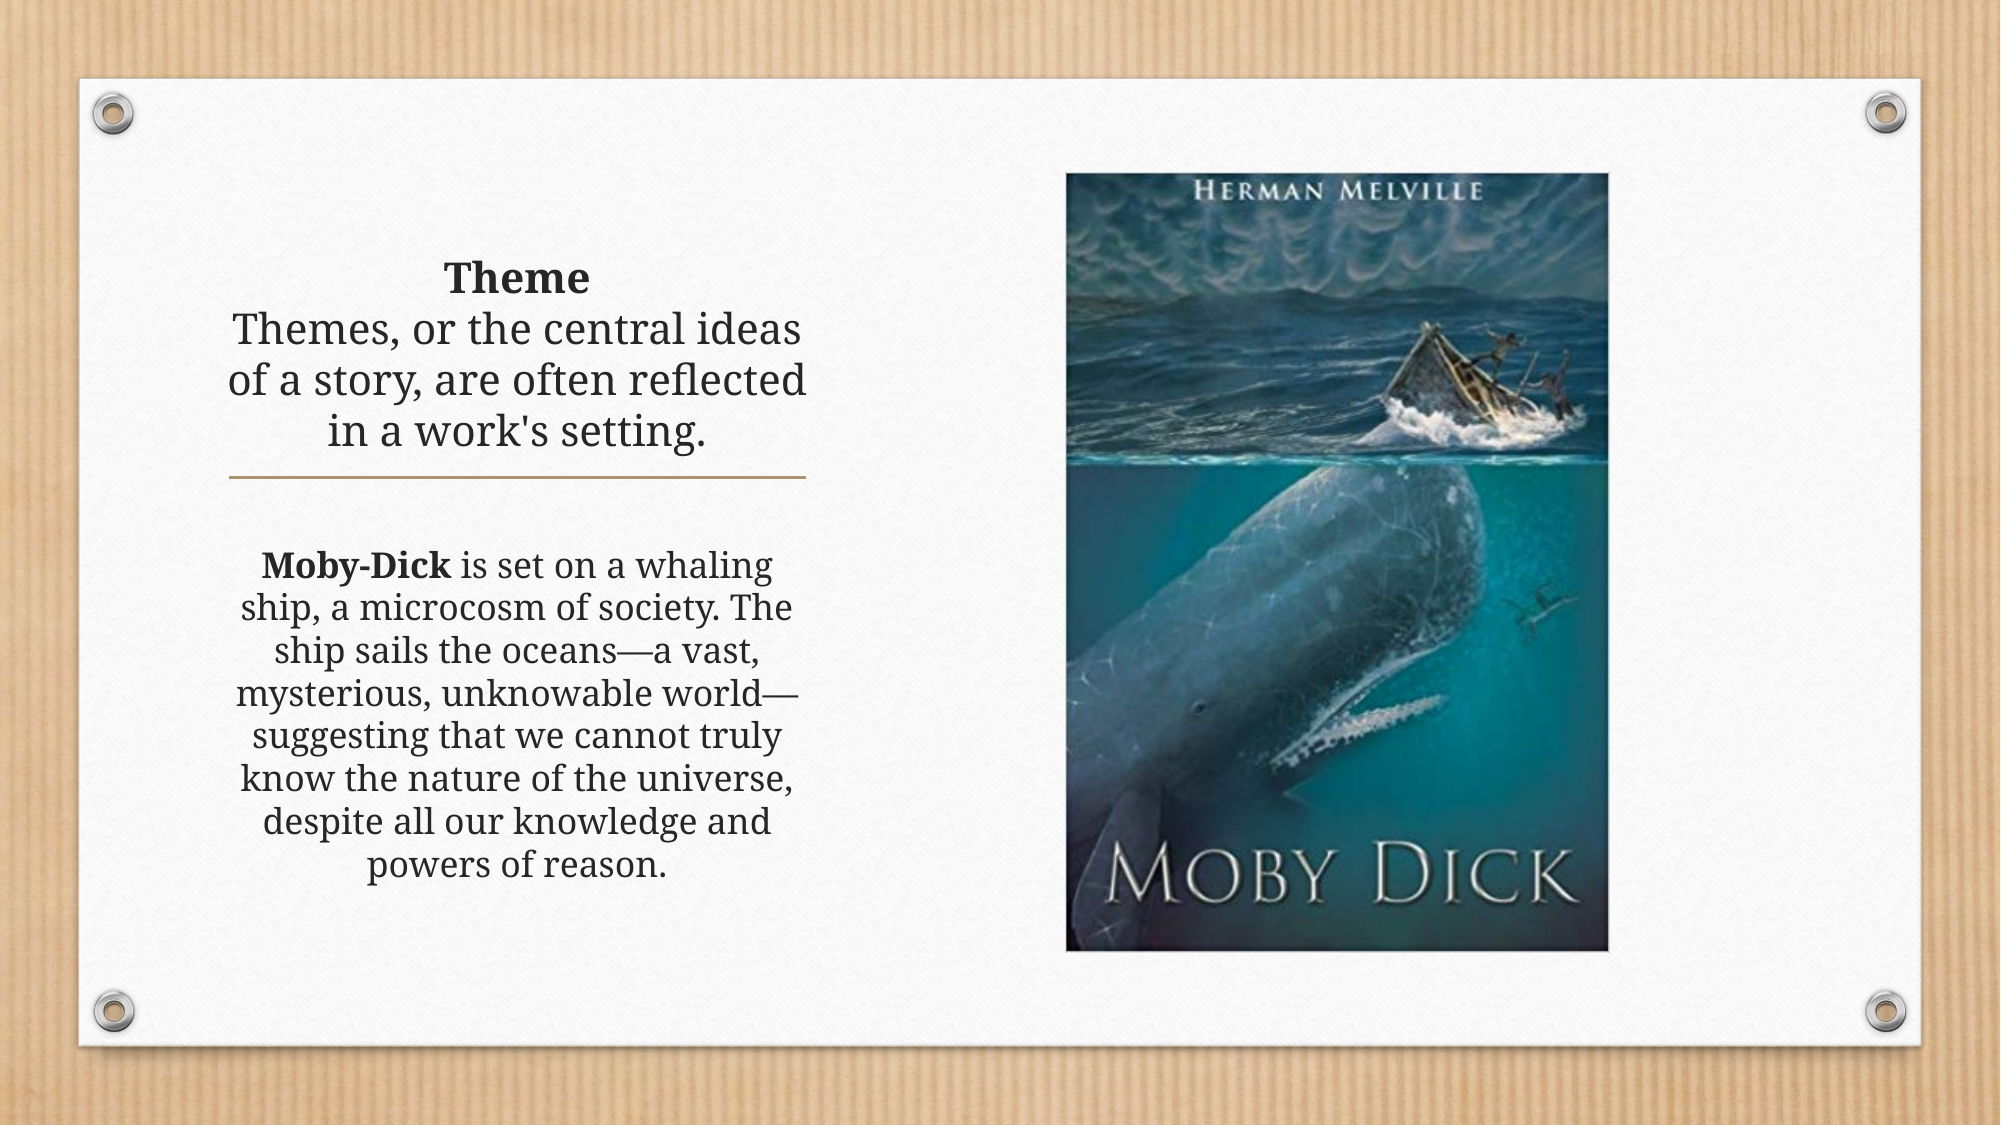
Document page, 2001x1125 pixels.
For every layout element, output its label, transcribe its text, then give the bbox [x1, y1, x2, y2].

picture [0, 0, 2001, 1125]
list Moby-Dick is set on a whaling ship, a microcosm of society. The ship sails the oceans—a vast, mysterious, unknowable world—suggesting that we cannot truly know the nature of the universe, despite all our knowledge and powers of reason. [212, 497, 823, 898]
title Theme Themes, or the central ideas of a story, are often reflected in a work's setting. [212, 227, 823, 462]
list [1065, 172, 1610, 953]
